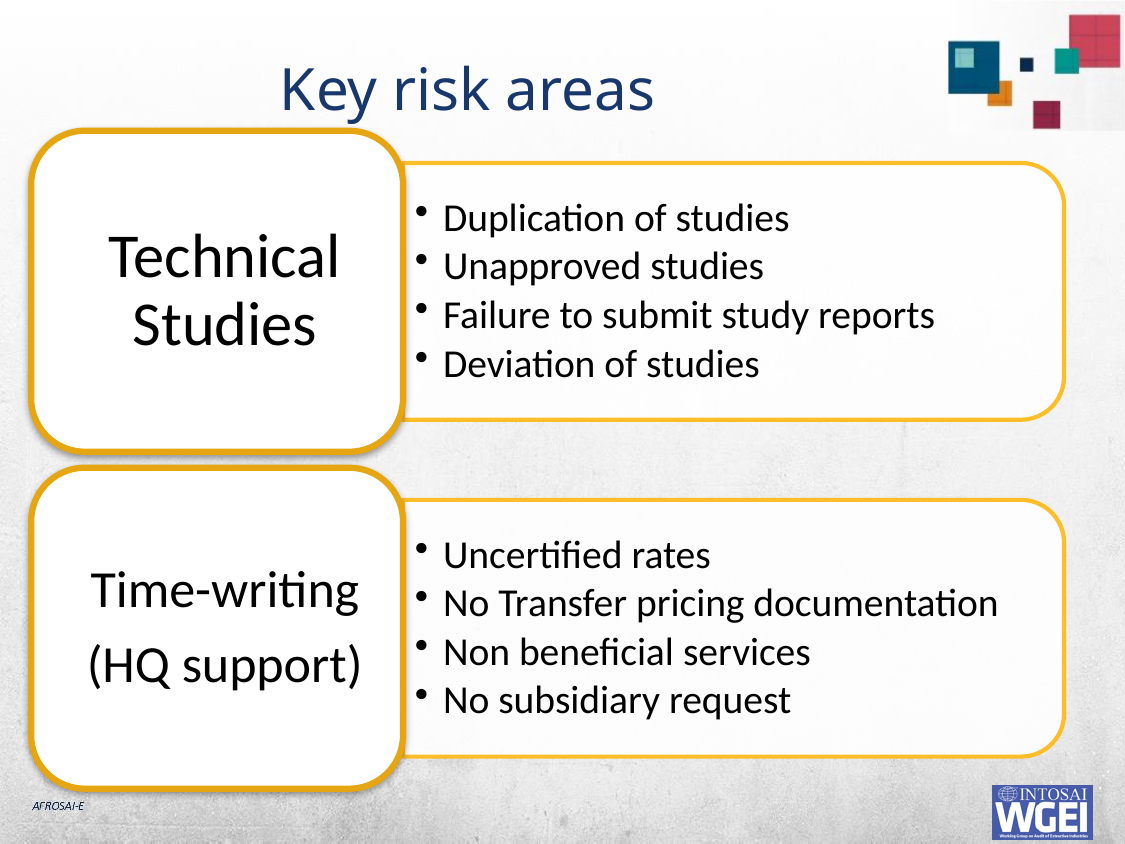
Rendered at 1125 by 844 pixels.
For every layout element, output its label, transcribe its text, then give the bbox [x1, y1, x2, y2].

title Key risk areas [56, 33, 879, 129]
picture [0, 0, 1125, 844]
picture [955, 48, 974, 67]
picture [949, 1, 1124, 130]
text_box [30, 130, 1065, 789]
